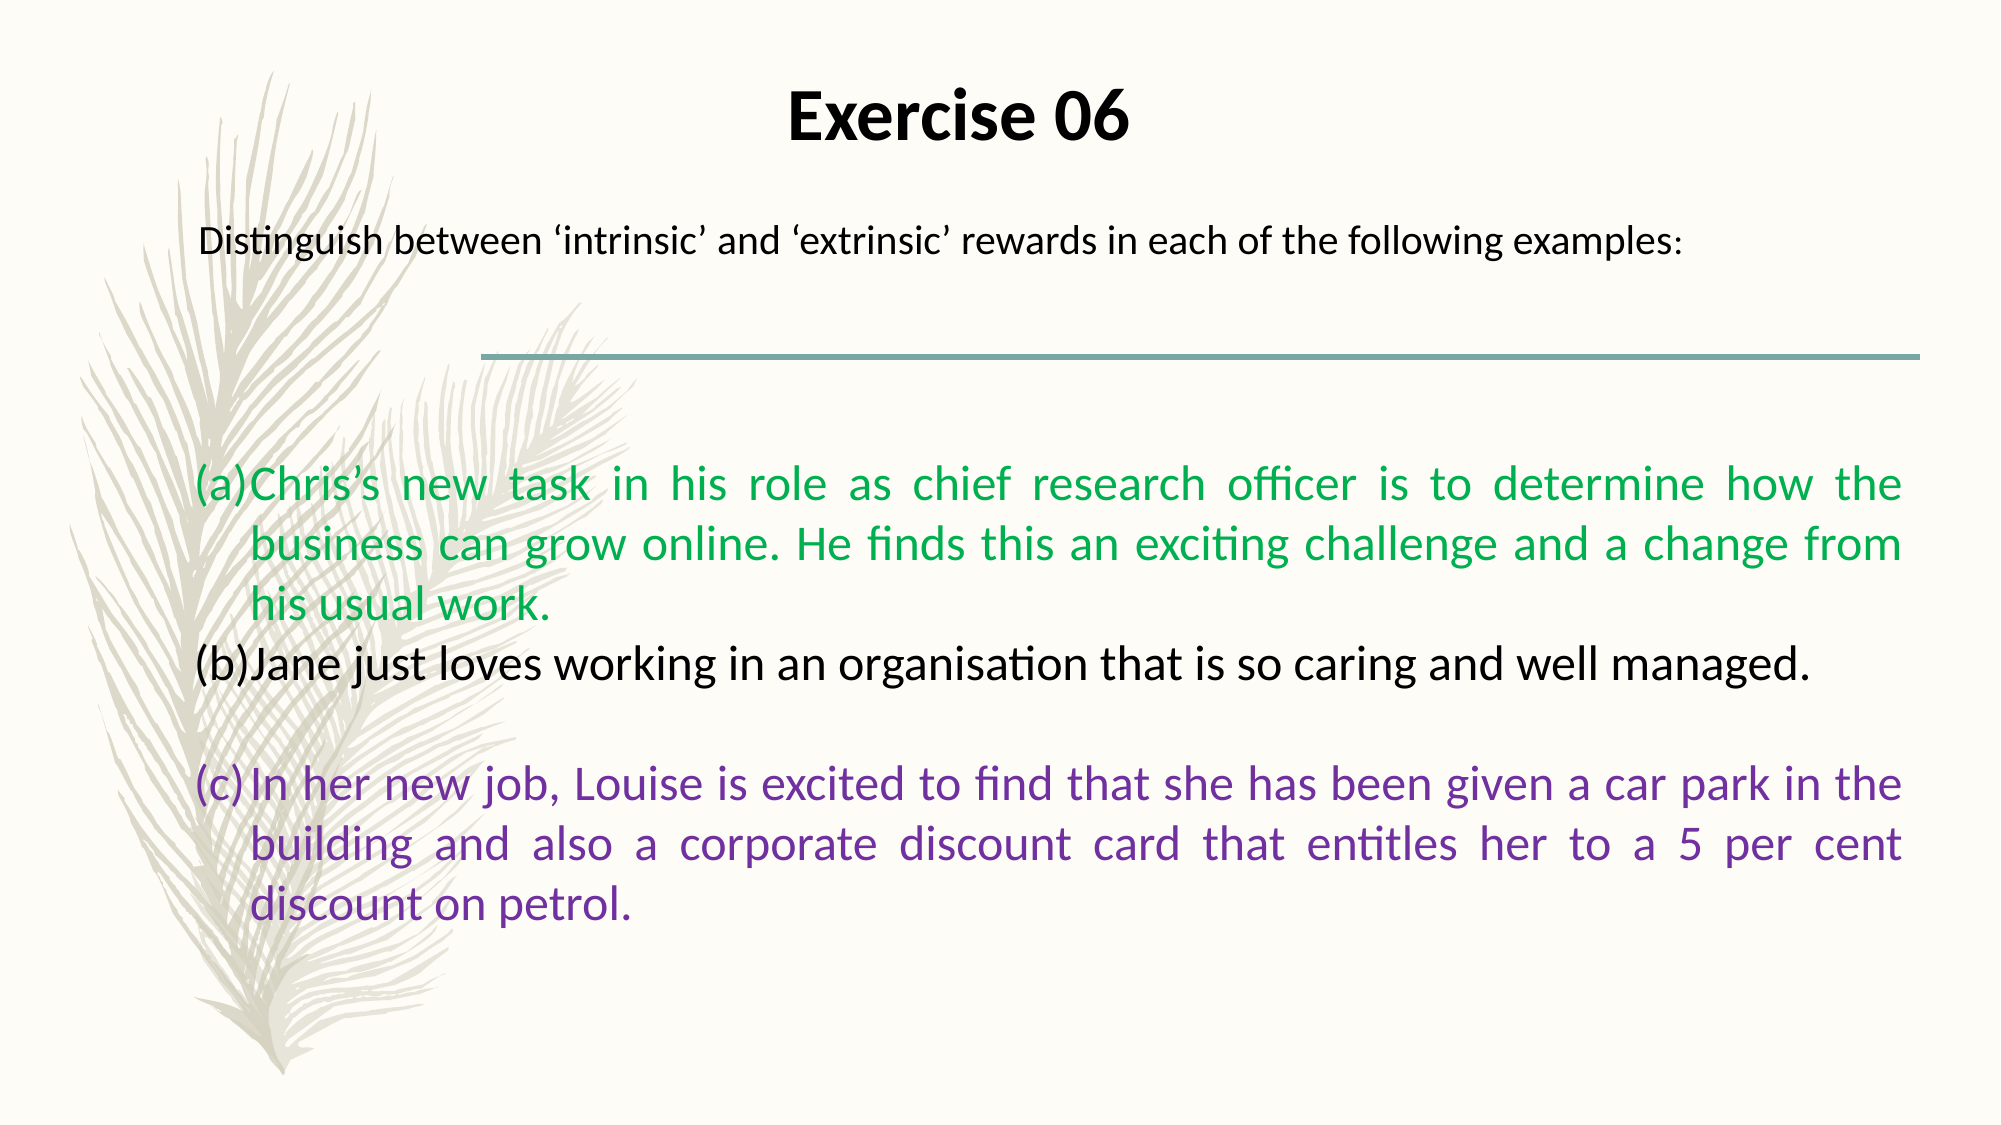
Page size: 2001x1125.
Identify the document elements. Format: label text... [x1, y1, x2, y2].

text_box Distinguish between ‘intrinsic’ and ‘extrinsic’ rewards in each of the following examples: [183, 205, 1735, 271]
text_box Exercise 06 [600, 58, 1319, 163]
text_box Chris’s new task in his role as chief research officer is to determine how the business can grow online. He finds this an exciting challenge and a change from his usual work. Jane just loves working in an organisation that is so caring and well managed. In her new job, Louise is excited to find that she has been given a car park in the building and also a corporate discount card that entitles her to a 5 per cent discount on petrol. [179, 443, 1919, 938]
